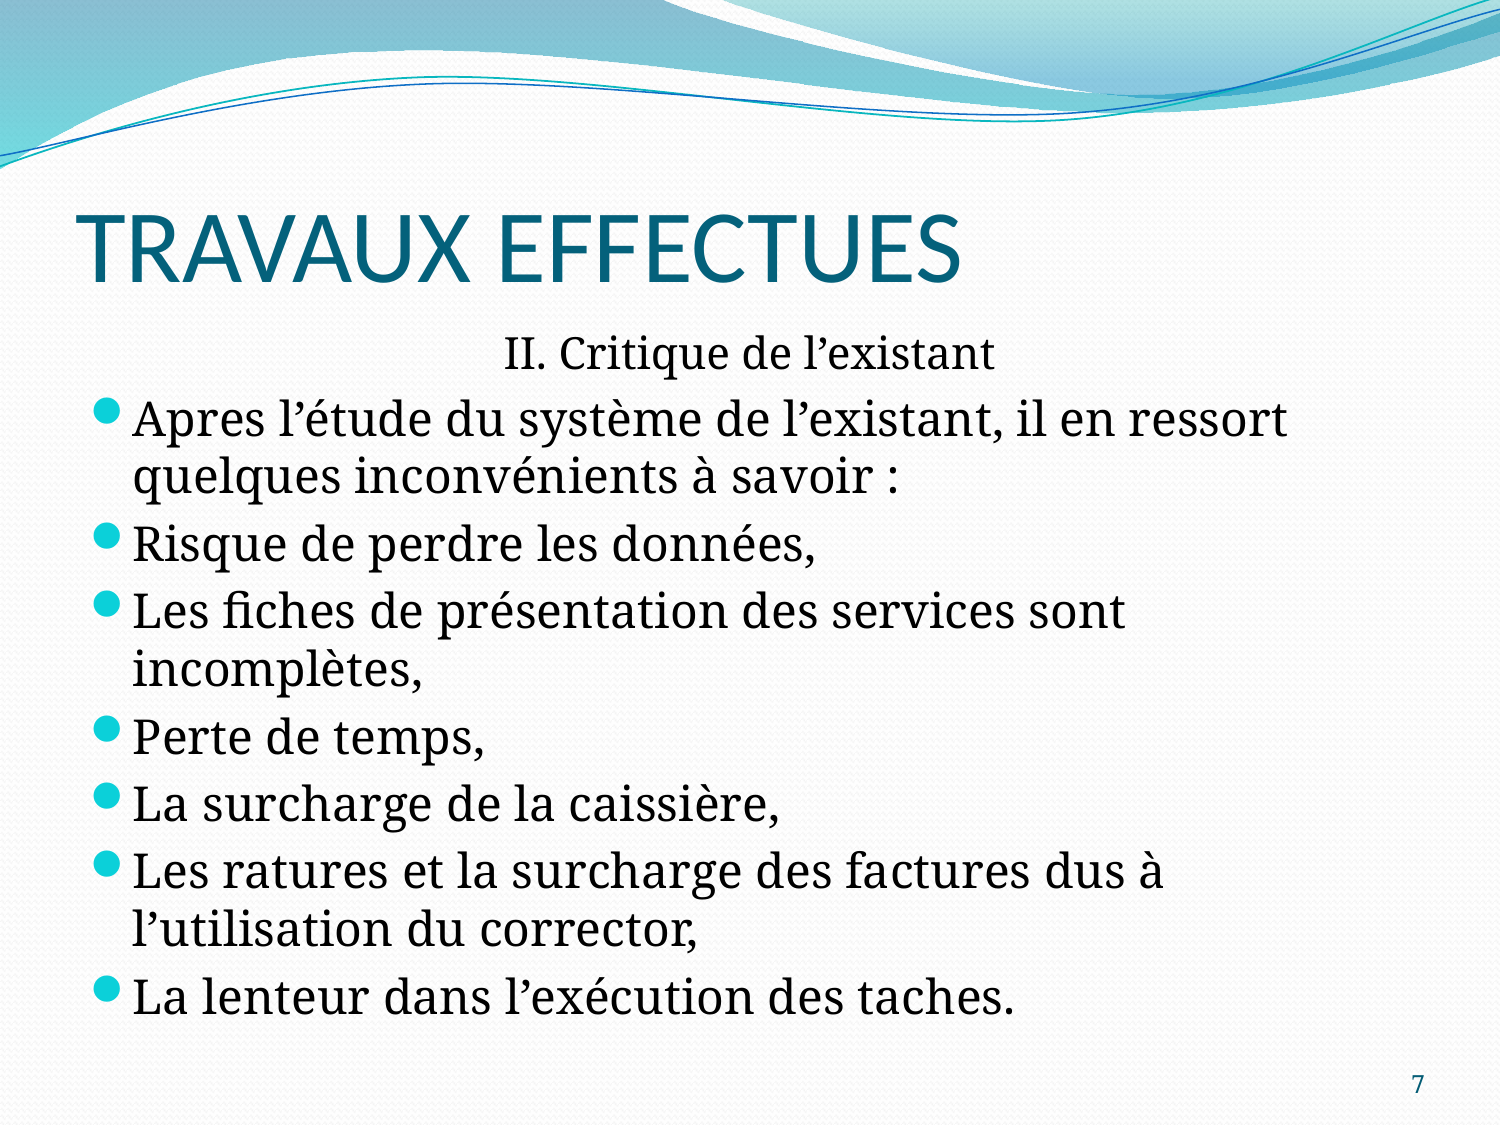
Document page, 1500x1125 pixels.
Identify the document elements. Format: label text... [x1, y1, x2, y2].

title TRAVAUX EFFECTUES [75, 115, 1425, 303]
slide_number 7 [1299, 1042, 1425, 1103]
list II. Critique de l’existant Apres l’étude du système de l’existant, il en ressort quelques inconvénients à savoir : Risque de perdre les données, Les fiches de présentation des services sont incomplètes, Perte de temps, La surcharge de la caissière, Les ratures et la surcharge des factures dus à l’utilisation du corrector, La lenteur dans l’exécution des taches. [75, 317, 1425, 1038]
